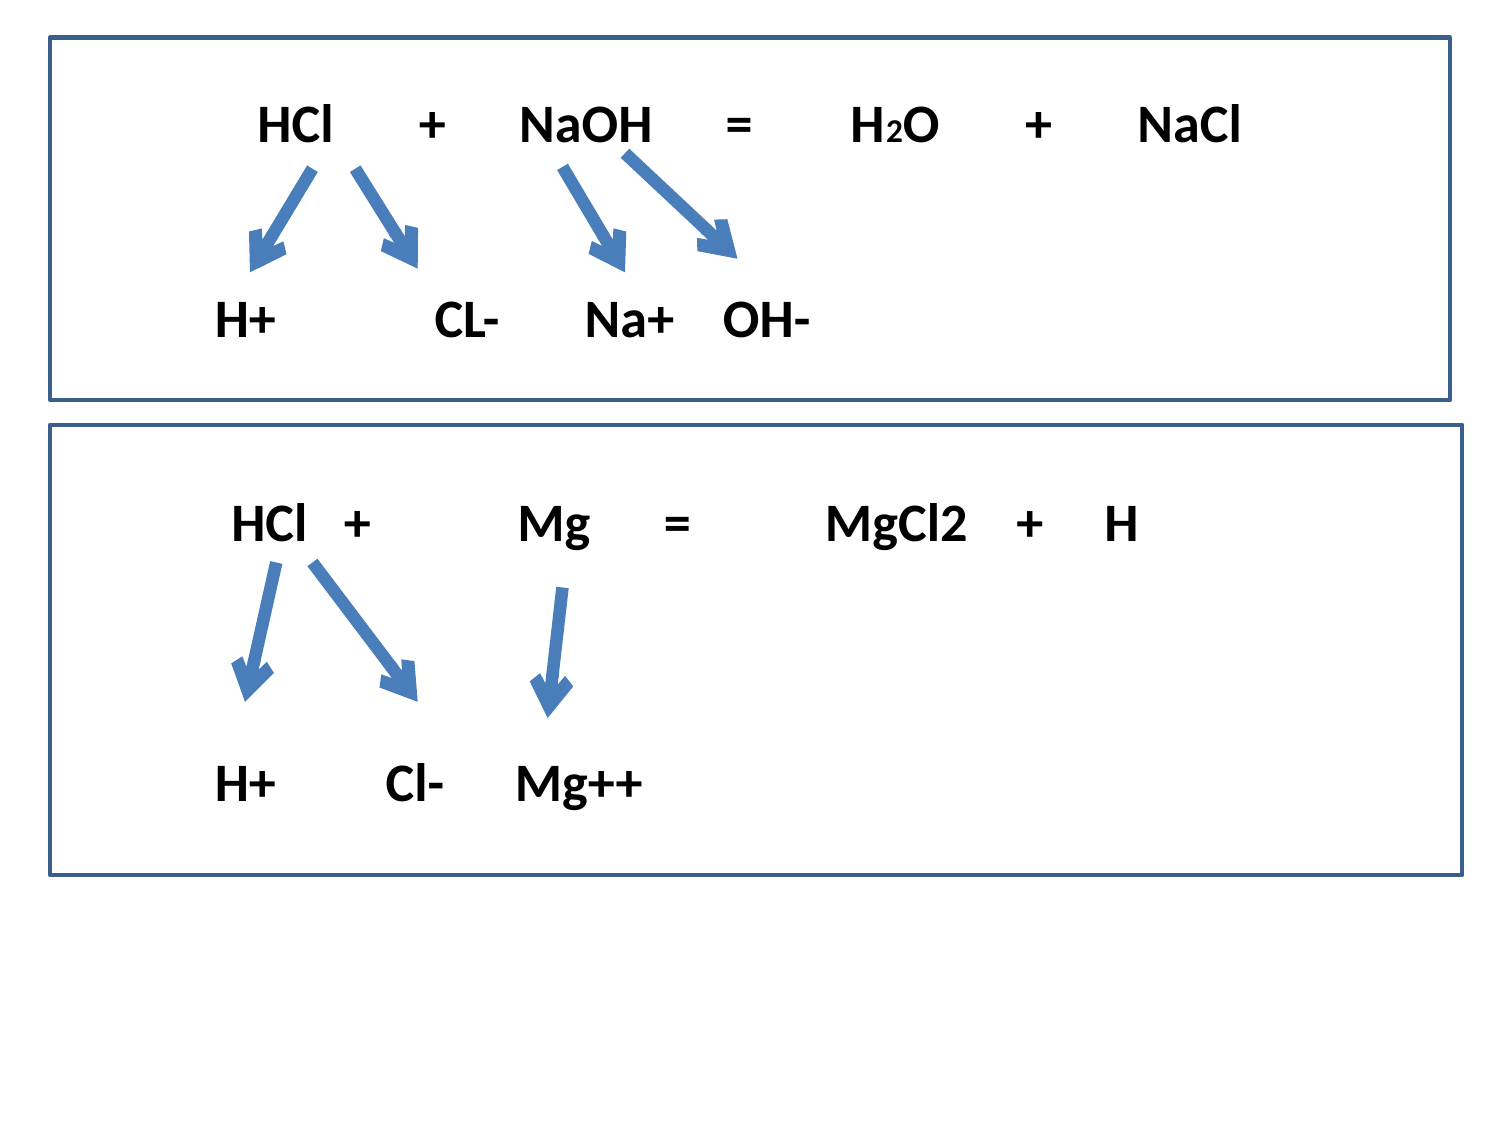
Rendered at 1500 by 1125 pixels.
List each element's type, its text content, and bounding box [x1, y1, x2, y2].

text_box HCl + NaOH = H2O + NaCl H+ CL- Na+ OH- [48, 35, 1452, 402]
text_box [562, 166, 626, 273]
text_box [624, 152, 738, 259]
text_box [244, 562, 277, 703]
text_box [354, 168, 418, 269]
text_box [249, 168, 313, 273]
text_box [312, 562, 418, 703]
text_box HCl + Mg = MgCl2 + H H+ Cl- Mg++ [48, 423, 1464, 877]
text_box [547, 587, 563, 719]
